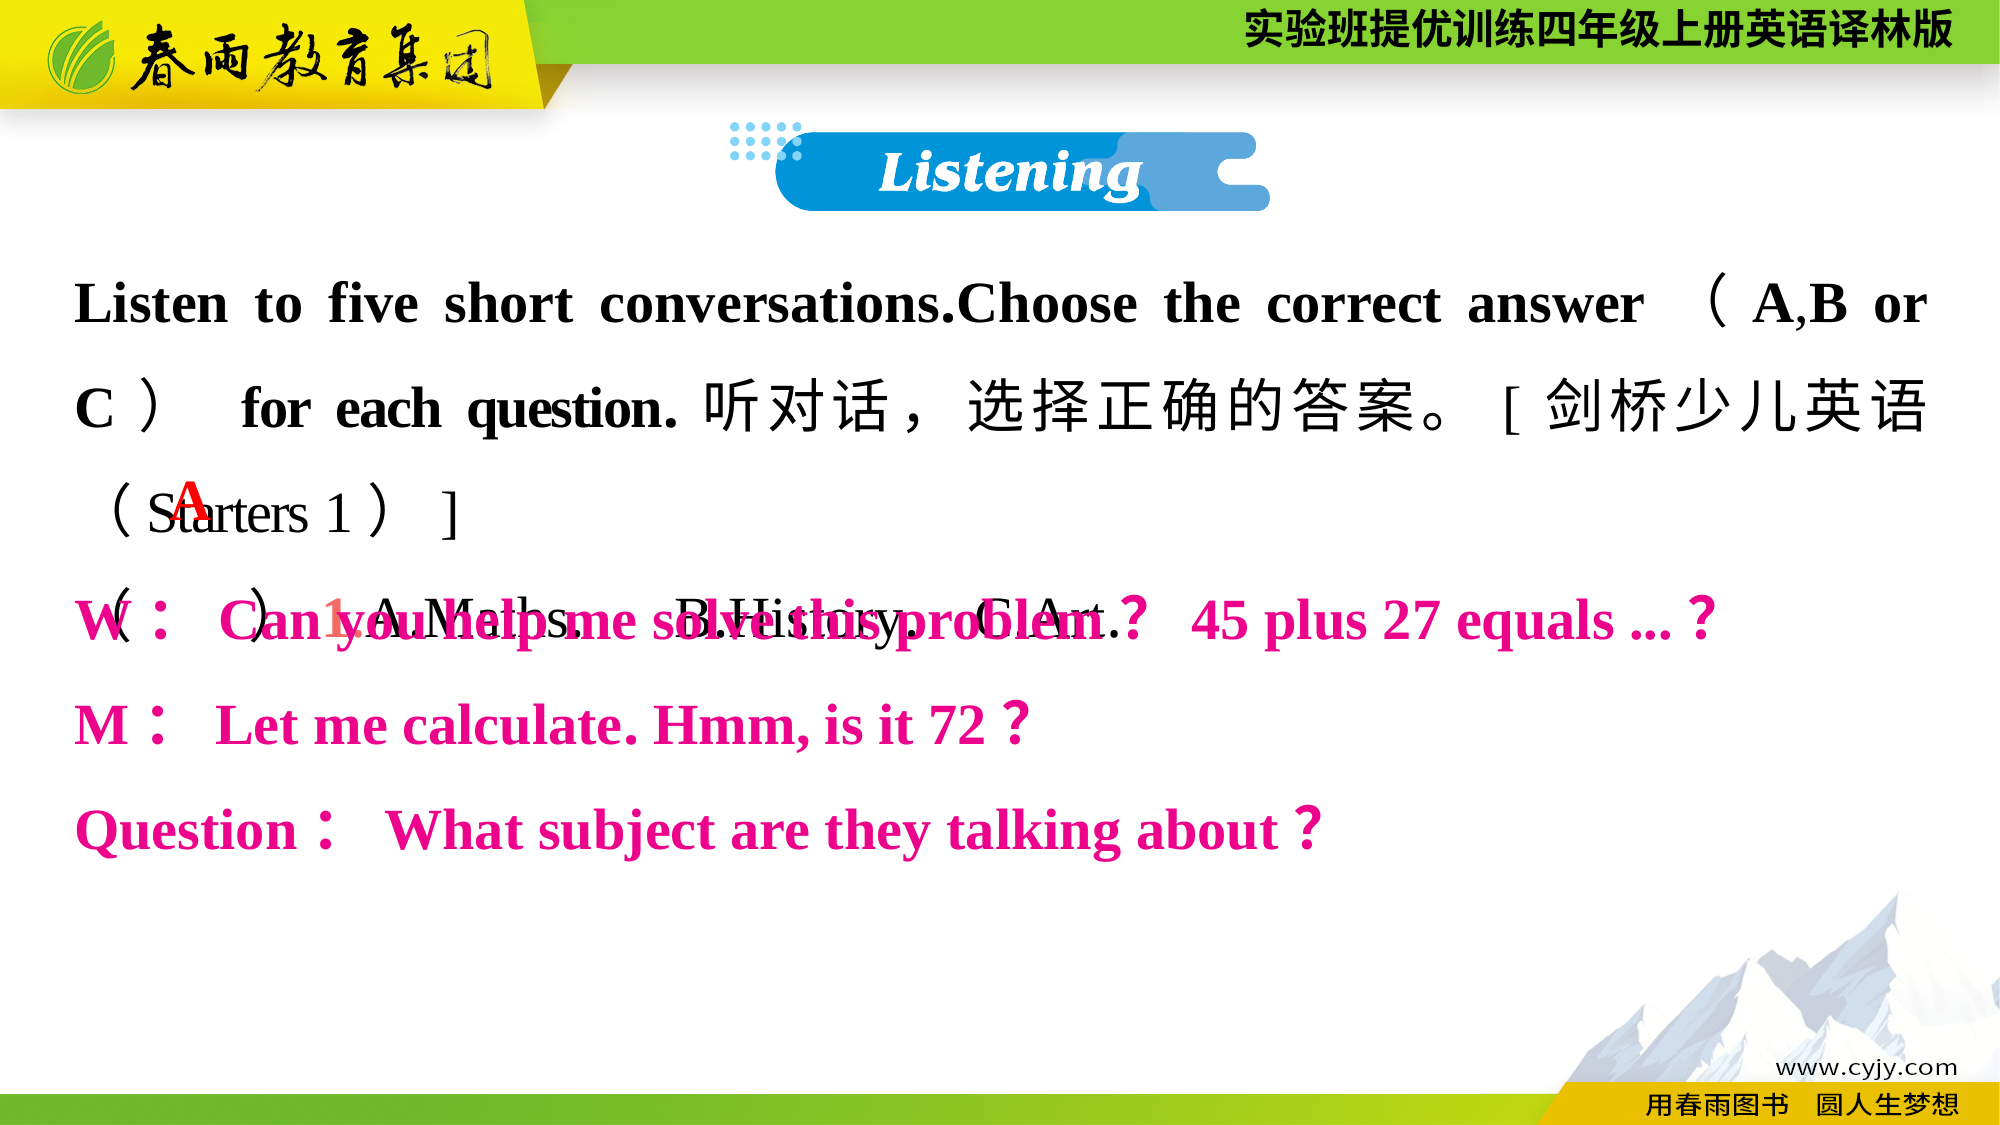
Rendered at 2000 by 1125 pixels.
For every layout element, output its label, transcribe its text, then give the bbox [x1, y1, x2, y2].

picture [0, 0, 2000, 1125]
text_box W：Can you help me solve this problem？45 plus 27 equals ...？ M：Let me calculate. Hmm, is it 72？ Question：What subject are they talking about？ [59, 538, 1944, 869]
text_box A [154, 454, 227, 540]
list Listen to five short conversations.Choose the correct answer（A,B or C） for each question.听对话，选择正确的答案。[剑桥少儿英语（Starters 1）] （ ）1.A.Maths. B.History. C.Art. [59, 221, 1944, 538]
